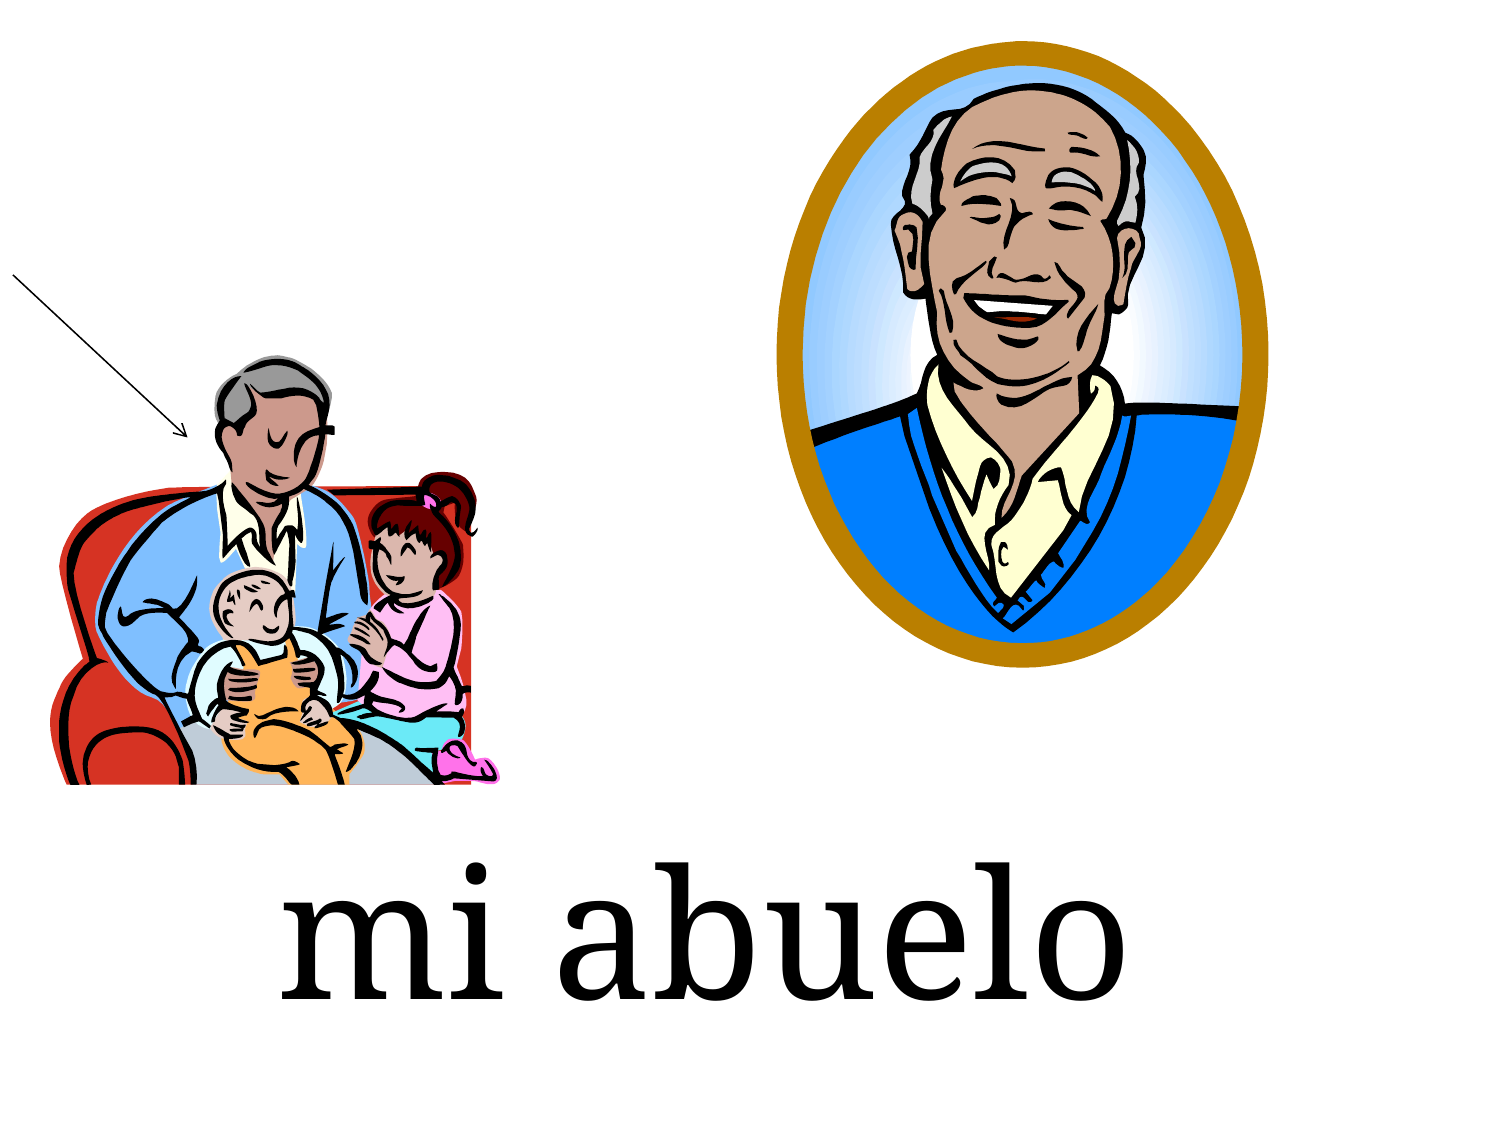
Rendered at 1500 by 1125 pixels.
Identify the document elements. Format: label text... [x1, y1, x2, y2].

list mi abuelo [262, 812, 1263, 1049]
picture [49, 354, 501, 785]
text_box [12, 274, 188, 438]
picture [776, 40, 1269, 668]
